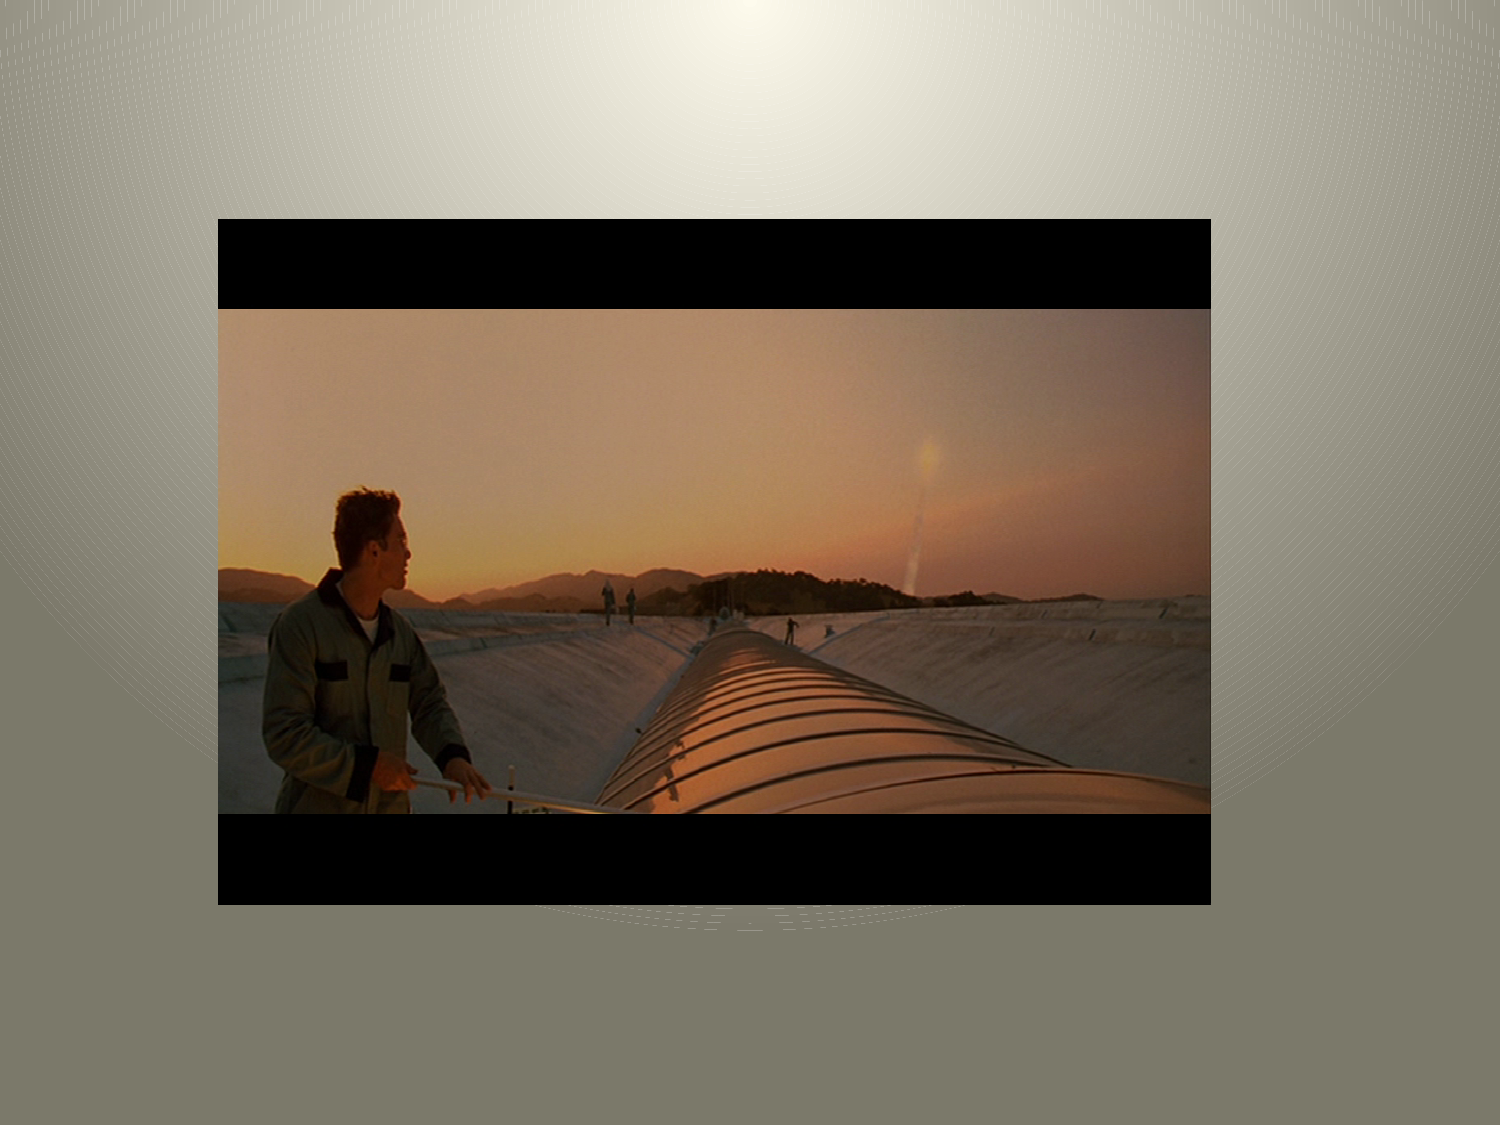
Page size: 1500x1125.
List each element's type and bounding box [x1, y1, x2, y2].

picture [218, 219, 1211, 906]
